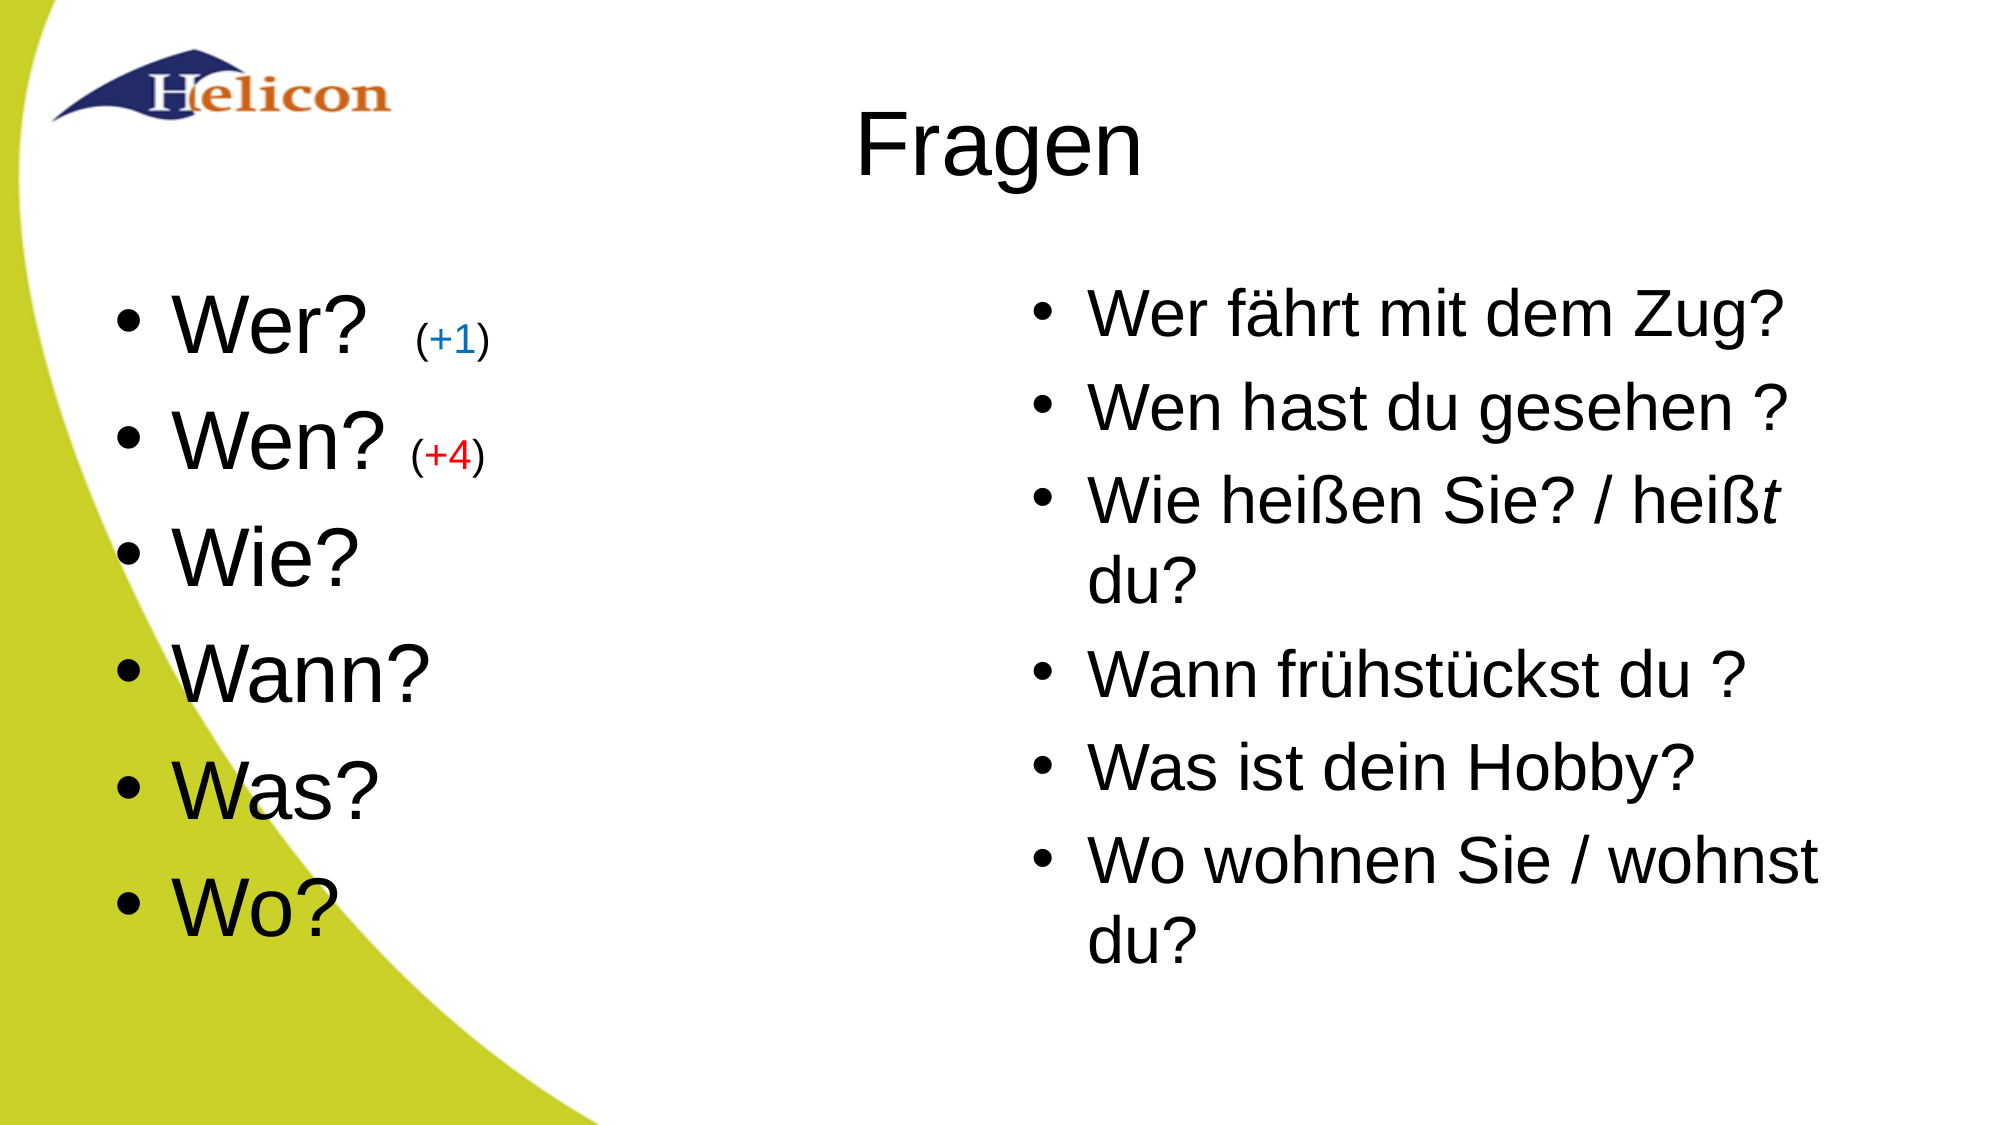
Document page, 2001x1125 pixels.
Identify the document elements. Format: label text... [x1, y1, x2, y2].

picture [0, 0, 2000, 1125]
list Wer fährt mit dem Zug? Wen hast du gesehen ? Wie heißen Sie? / heißt du? Wann frühstückst du ? Was ist dein Hobby? Wo wohnen Sie / wohnst du? [1016, 262, 1900, 1005]
title Fragen [99, 45, 1900, 233]
list Wer? (+1) Wen? (+4) Wie? Wann? Was? Wo? [99, 262, 984, 1005]
